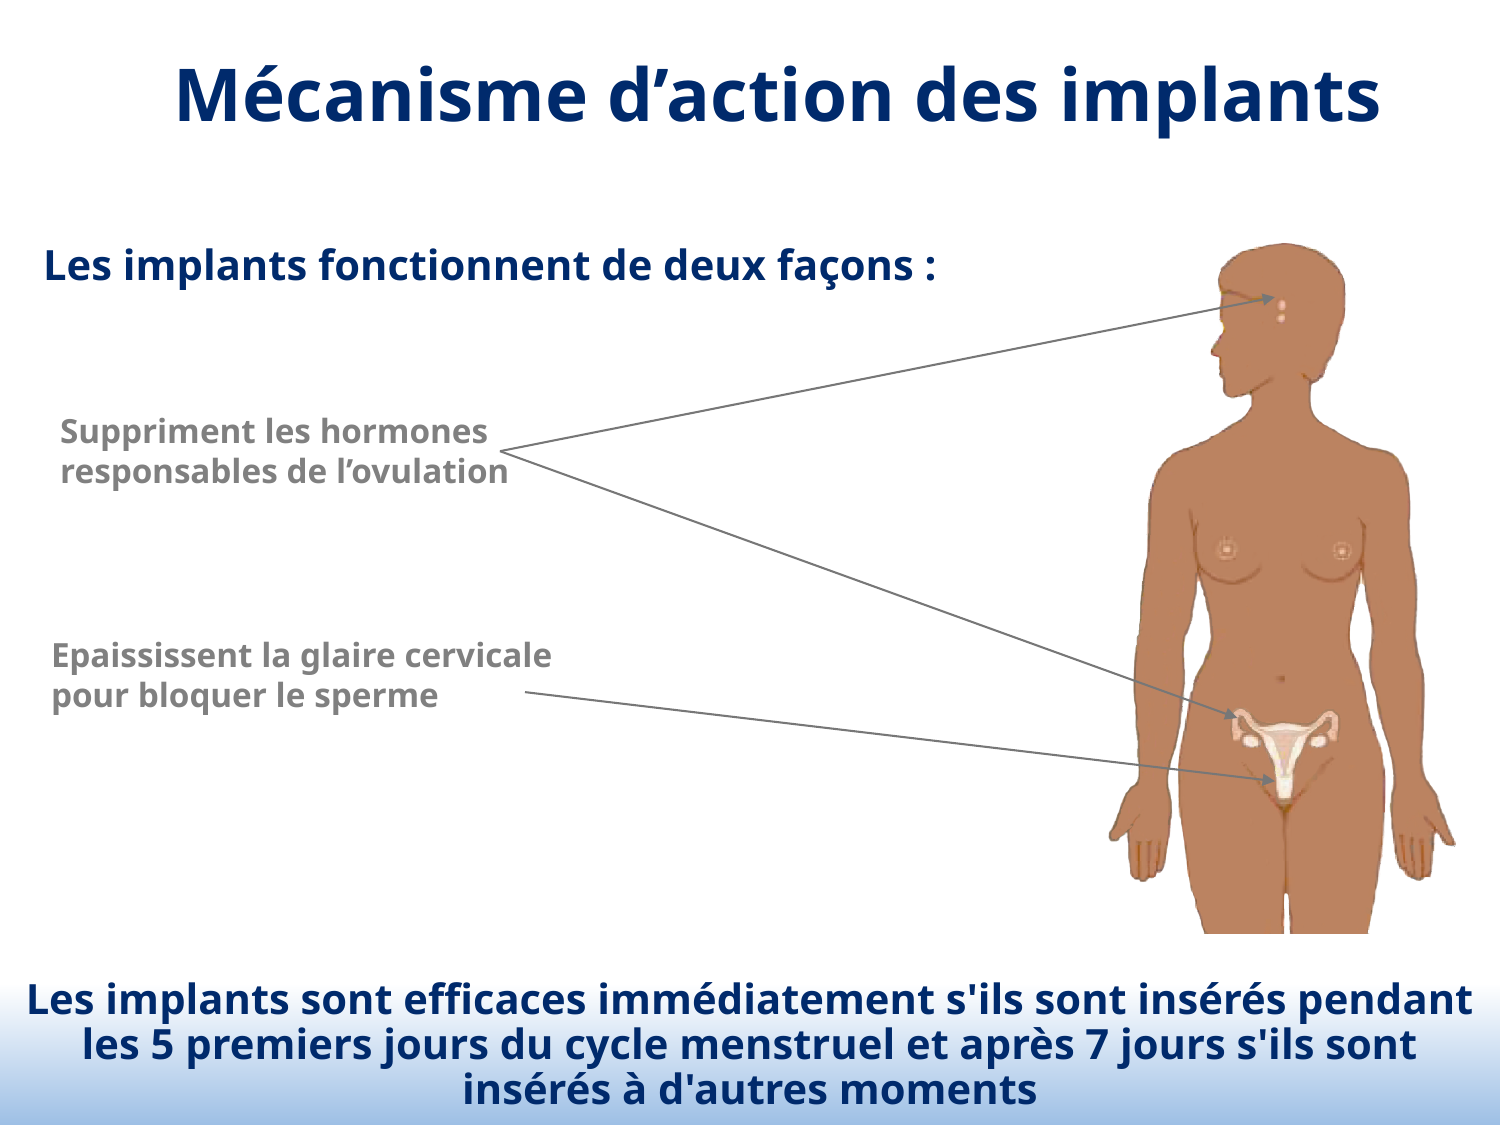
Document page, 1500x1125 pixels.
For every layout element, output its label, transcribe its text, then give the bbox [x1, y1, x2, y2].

text_box Les implants sont efficaces immédiatement s'ils sont insérés pendant les 5 premiers jours du cycle menstruel et après 7 jours s'ils sont insérés à d'autres moments [0, 970, 1500, 1121]
text_box Suppriment les hormones responsables de l’ovulation [45, 403, 567, 498]
title Mécanisme d’action des implants [96, 0, 1460, 186]
text_box Les implants fonctionnent de deux façons : [28, 231, 1103, 297]
text_box Epaississent la glaire cervicale pour bloquer le sperme [36, 626, 583, 722]
picture [1105, 231, 1460, 935]
